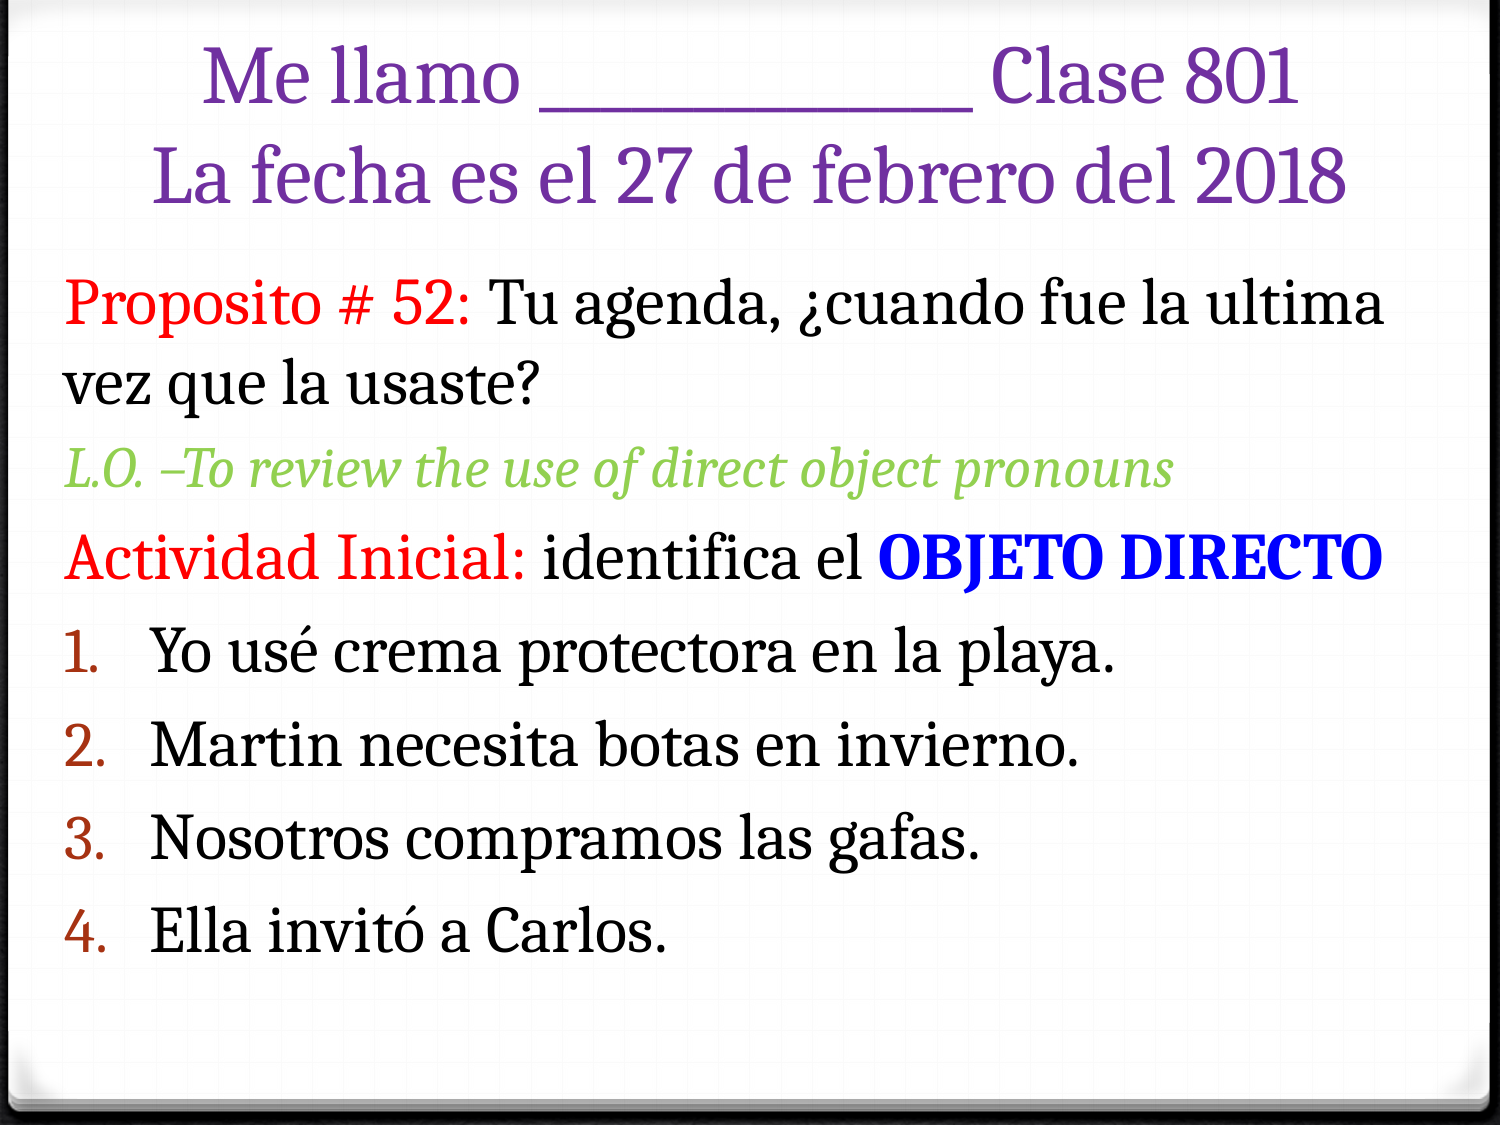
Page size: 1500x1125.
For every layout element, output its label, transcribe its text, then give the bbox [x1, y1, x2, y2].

text_box Me llamo ______________ Clase 801 La fecha es el 27 de febrero del 2018 [62, 12, 1438, 250]
text_box Proposito # 52: Tu agenda, ¿cuando fue la ultima vez que la usaste? L.O. –To review the use of direct object pronouns Actividad Inicial: identifica el OBJETO DIRECTO Yo usé crema protectora en la playa. Martin necesita botas en invierno. Nosotros compramos las gafas. Ella invitó a Carlos. [50, 249, 1450, 1050]
picture [0, 0, 1500, 1125]
